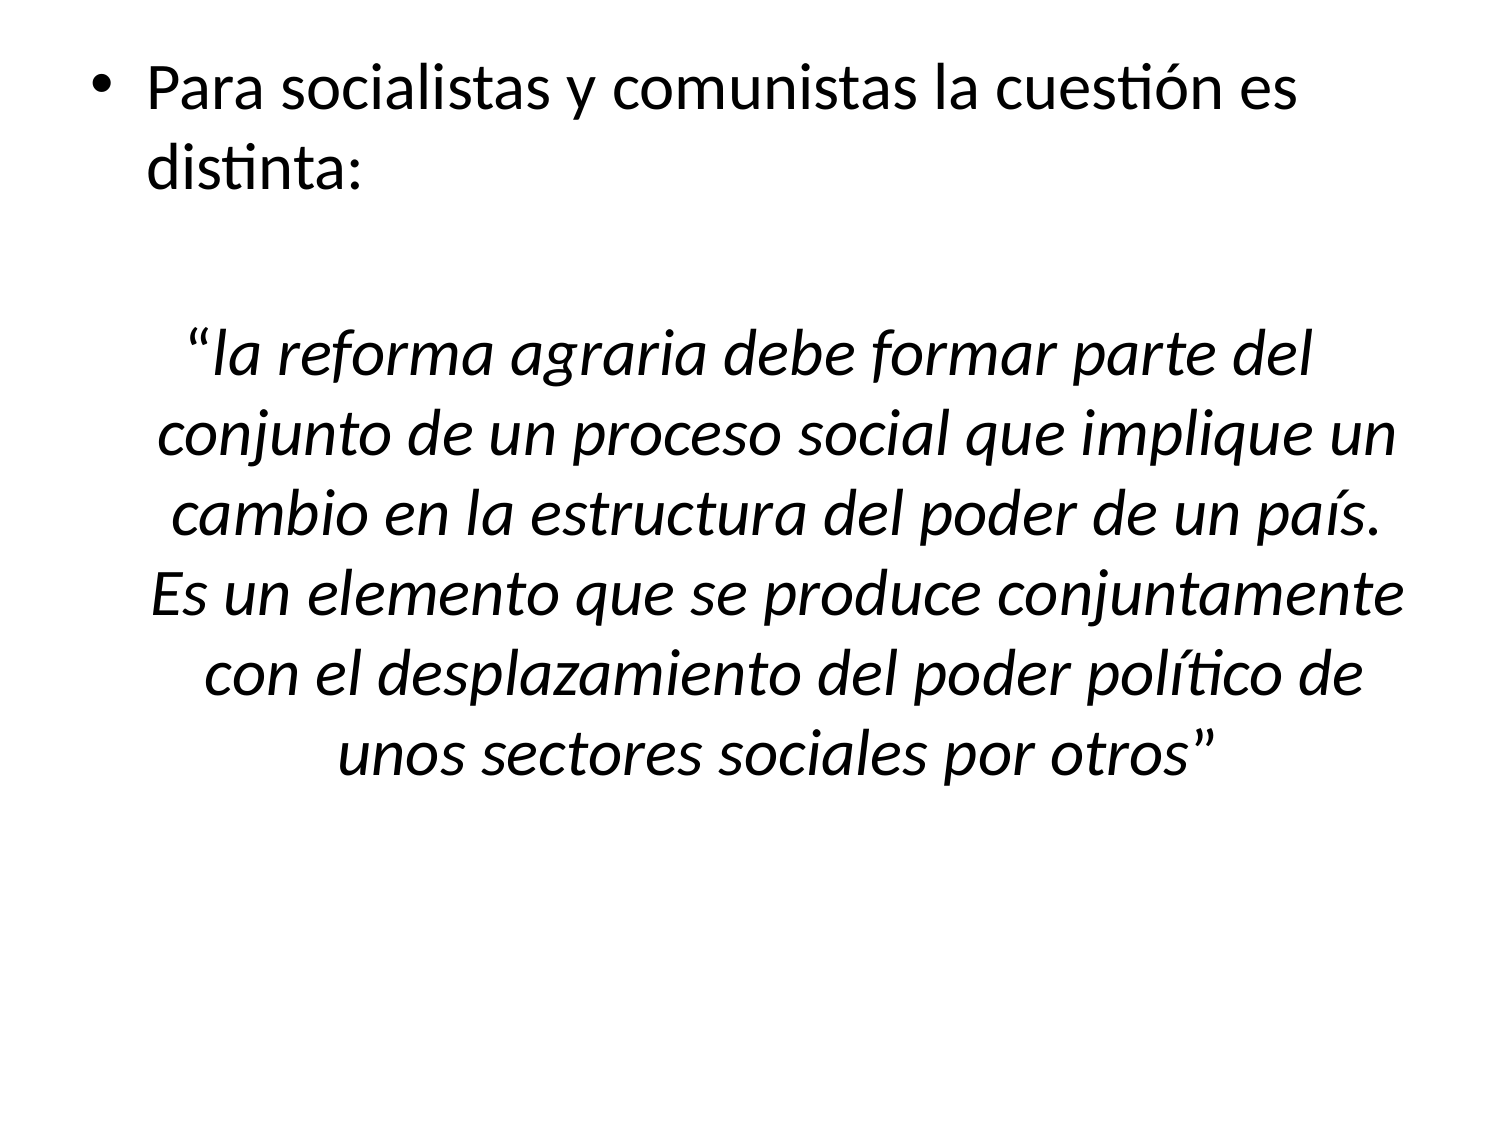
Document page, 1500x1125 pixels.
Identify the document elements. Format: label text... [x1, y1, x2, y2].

list Para socialistas y comunistas la cuestión es distinta: “la reforma agraria debe formar parte del conjunto de un proceso social que implique un cambio en la estructura del poder de un país. Es un elemento que se produce conjuntamente con el desplazamiento del poder político de unos sectores sociales por otros” [75, 35, 1425, 1005]
